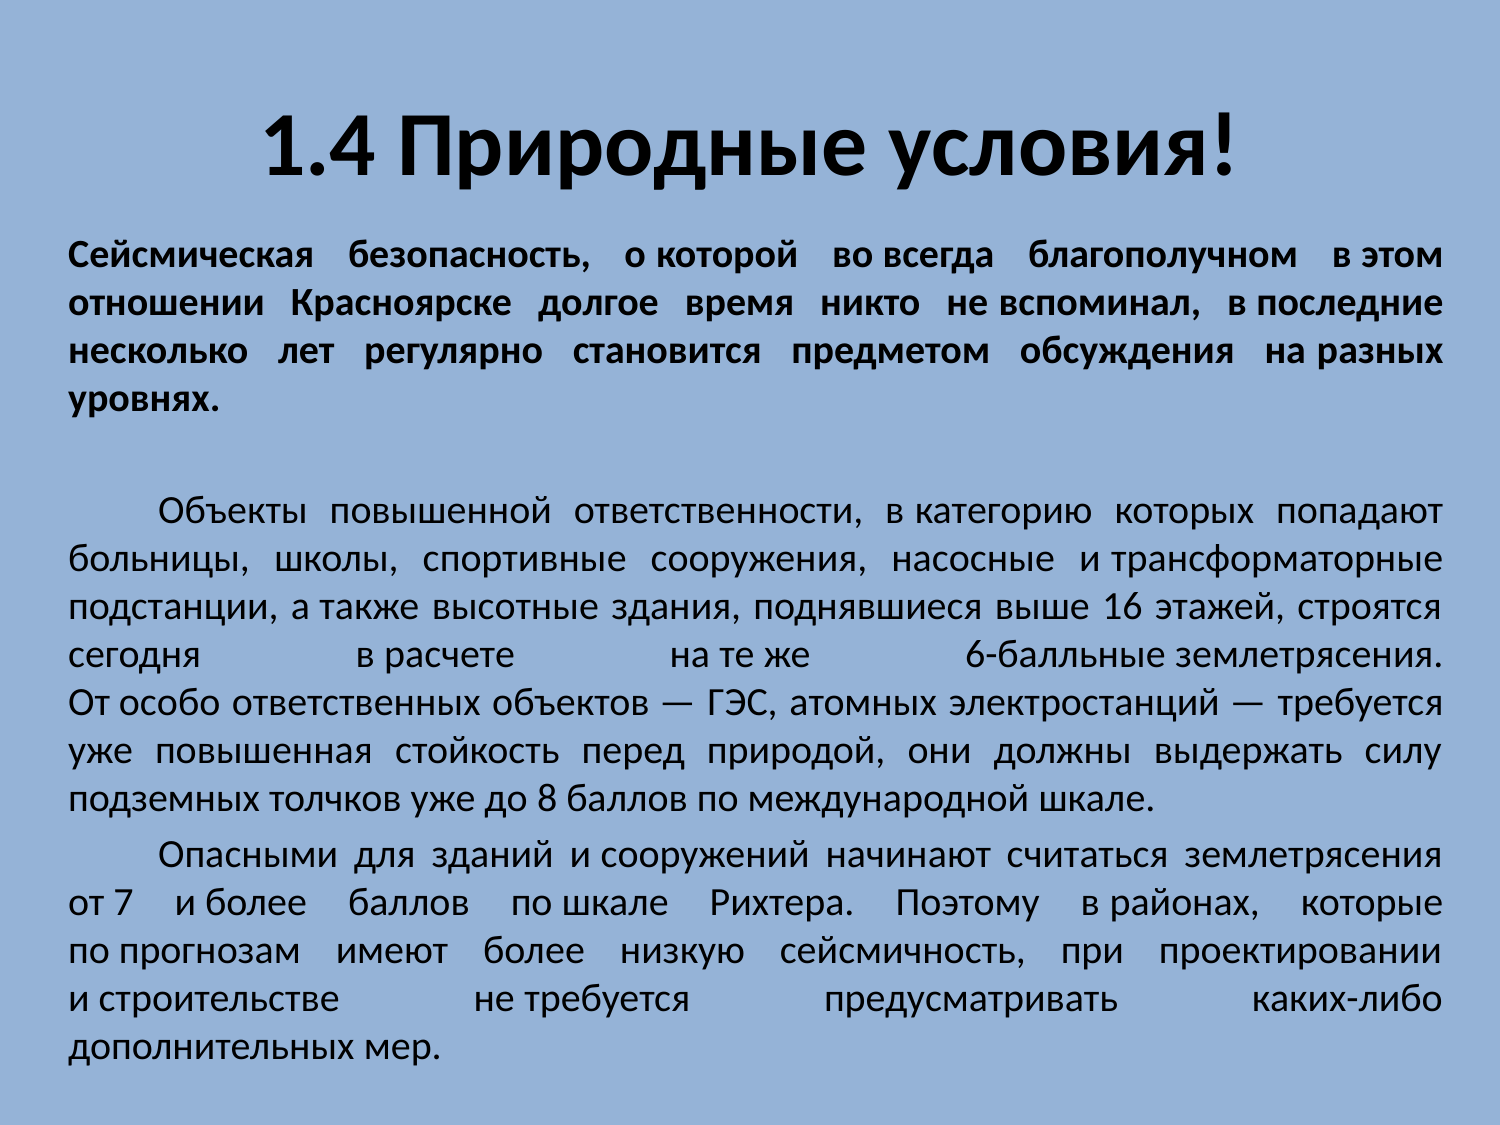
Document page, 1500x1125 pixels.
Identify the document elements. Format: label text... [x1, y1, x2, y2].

list Сейсмическая безопасность, о которой во всегда благополучном в этом отношении Красноярске долгое время никто не вспоминал, в последние несколько лет регулярно становится предметом обсуждения на разных уровнях. Объекты повышенной ответственности, в категорию которых попадают больницы, школы, спортивные сооружения, насосные и трансформаторные подстанции, а также высотные здания, поднявшиеся выше 16 этажей, строятся сегодня в расчете на те же 6-балльные землетрясения. От особо ответственных объектов — ГЭС, атомных электростанций — требуется уже повышенная стойкость перед природой, они должны выдержать силу подземных толчков уже до 8 баллов по международной шкале. Опасными для зданий и сооружений начинают считаться землетрясения от 7 и более баллов по шкале Рихтера. Поэтому в районах, которые по прогнозам имеют более низкую сейсмичность, при проектировании и строительстве не требуется предусматривать каких-либо дополнительных мер. [53, 219, 1459, 1125]
title 1.4 Природные условия! [75, 45, 1425, 219]
